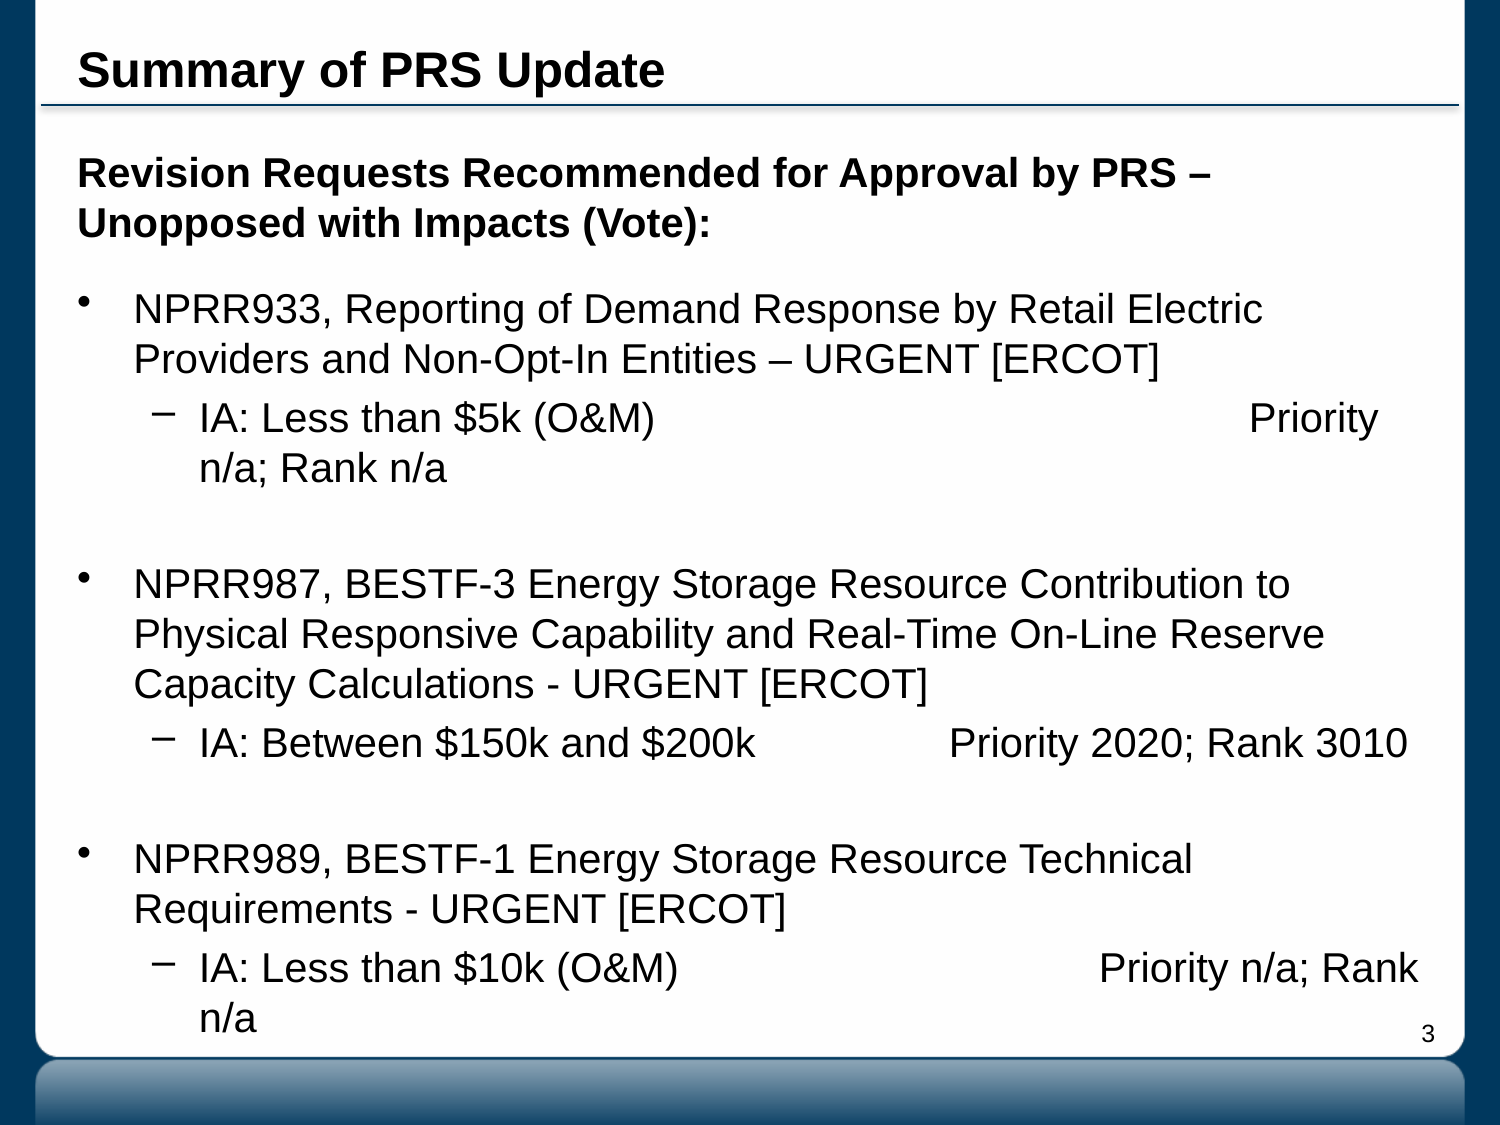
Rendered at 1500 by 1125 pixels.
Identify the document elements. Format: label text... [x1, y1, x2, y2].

text_box Revision Requests Recommended for Approval by PRS – Unopposed with Impacts (Vote): NPRR933, Reporting of Demand Response by Retail Electric Providers and Non-Opt-In Entities – URGENT [ERCOT] IA: Less than $5k (O&M) Priority n/a; Rank n/a NPRR987, BESTF-3 Energy Storage Resource Contribution to Physical Responsive Capability and Real-Time On-Line Reserve Capacity Calculations - URGENT [ERCOT] IA: Between $150k and $200k Priority 2020; Rank 3010 NPRR989, BESTF-1 Energy Storage Resource Technical Requirements - URGENT [ERCOT] IA: Less than $10k (O&M) Priority n/a; Rank n/a [62, 138, 1450, 1049]
picture [35, 0, 1465, 1125]
title Summary of PRS Update [62, 29, 1450, 106]
